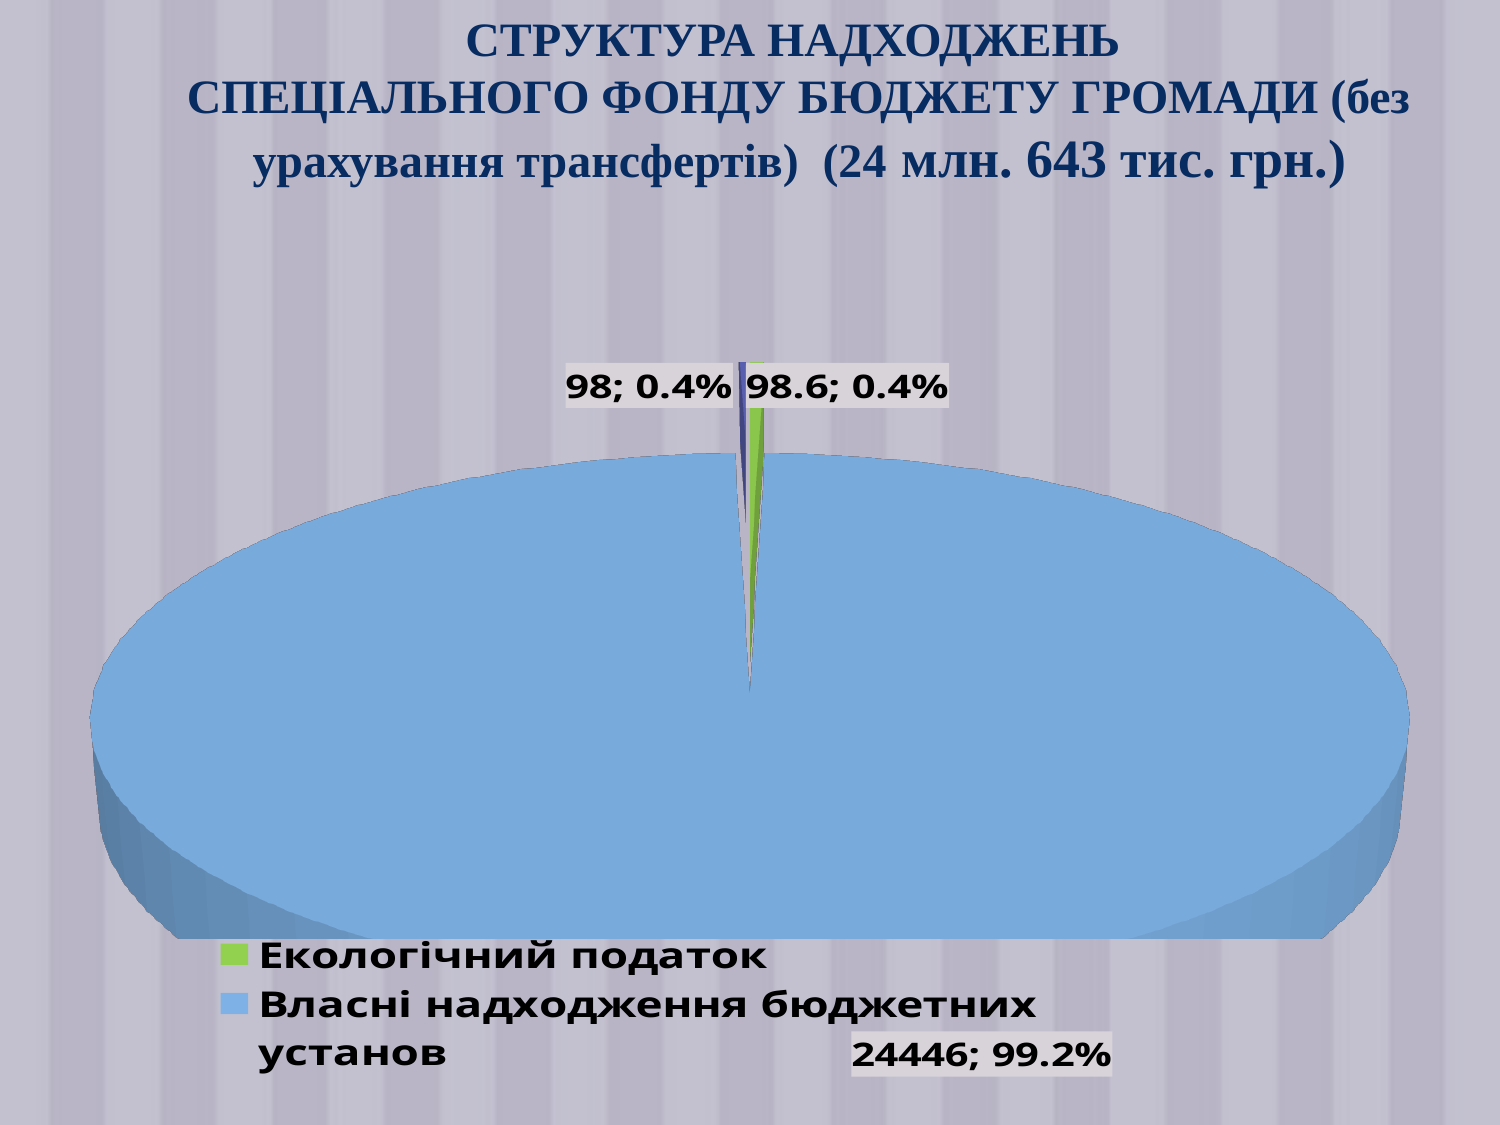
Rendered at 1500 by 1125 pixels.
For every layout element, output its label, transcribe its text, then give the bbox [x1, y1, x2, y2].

title СТРУКТУРА НАДХОДЖЕНЬ СПЕЦІАЛЬНОГО ФОНДУ БЮДЖЕТУ ГРОМАДИ (без урахування трансфертів) (24 млн. 643 тис. грн.) [123, 0, 1475, 197]
chart [17, 207, 1483, 1125]
picture [0, 0, 1500, 1125]
